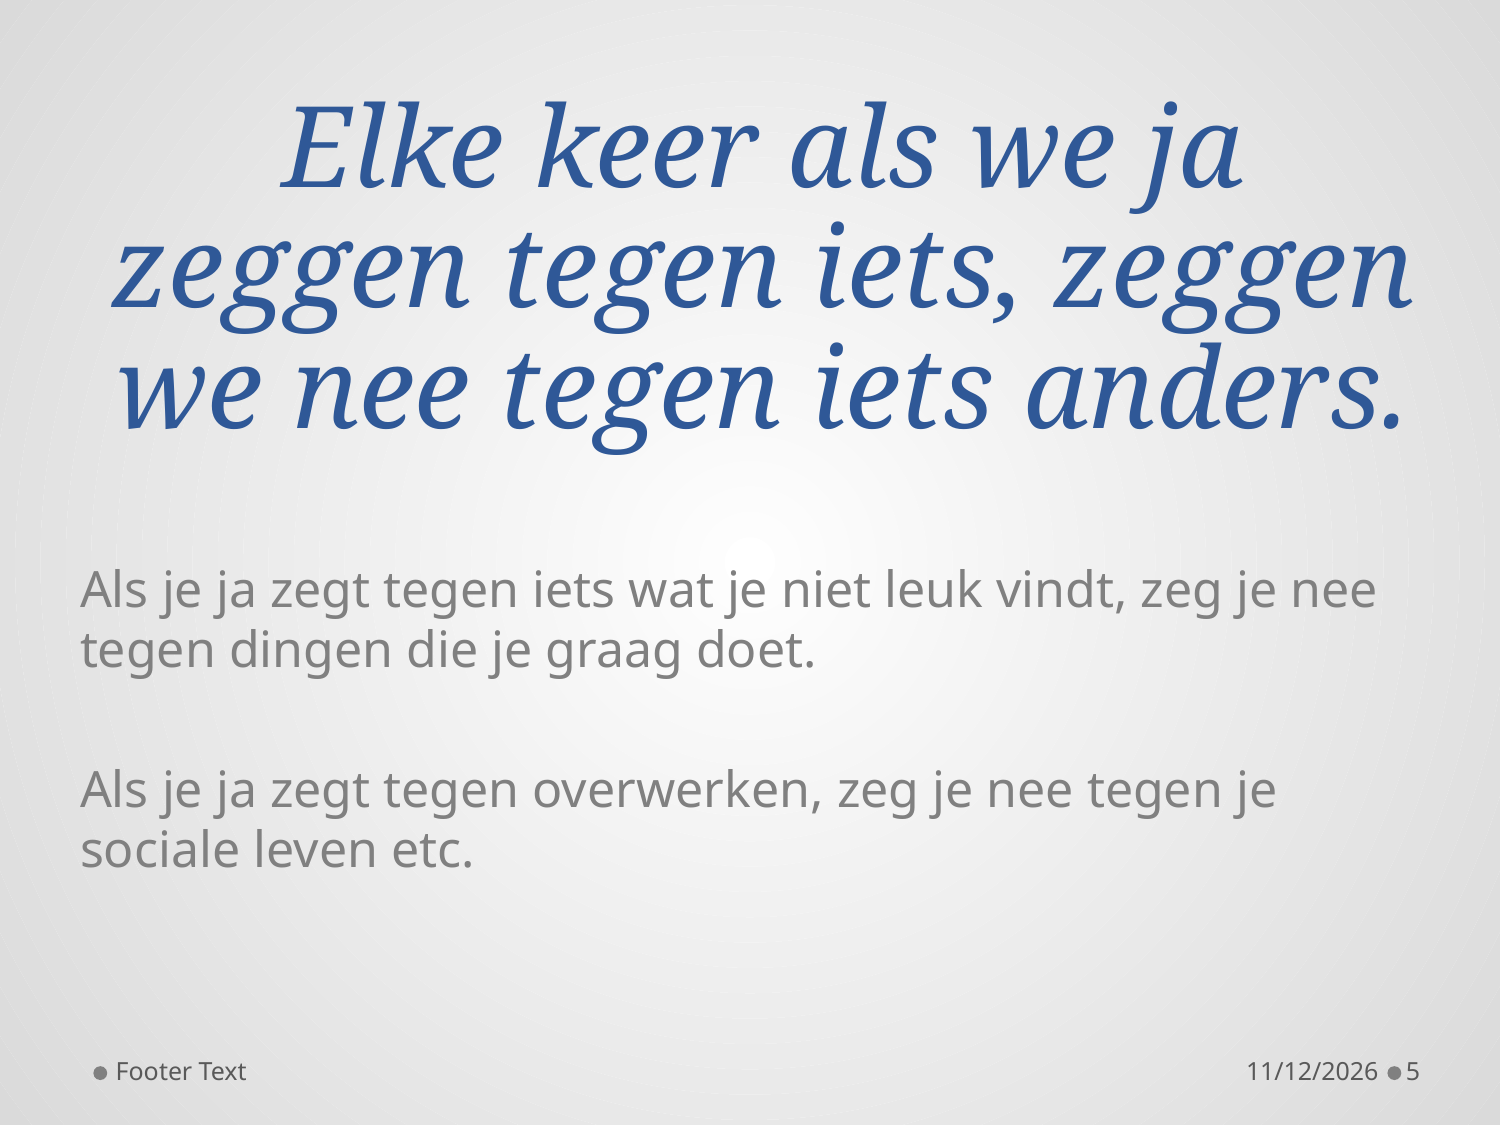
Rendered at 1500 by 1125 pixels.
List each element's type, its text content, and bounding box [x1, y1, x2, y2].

slide_number 5 [1401, 1042, 1494, 1103]
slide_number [1043, 1042, 1386, 1103]
title Elke keer als we ja zeggen tegen iets, zeggen we nee tegen iets anders. [88, 196, 1439, 459]
list Als je ja zegt tegen iets wat je niet leuk vindt, zeg je nee tegen dingen die je graag doet. Als je ja zegt tegen overwerken, zeg je nee tegen je sociale leven etc. [64, 479, 1425, 1005]
footer Footer Text [108, 1042, 576, 1103]
